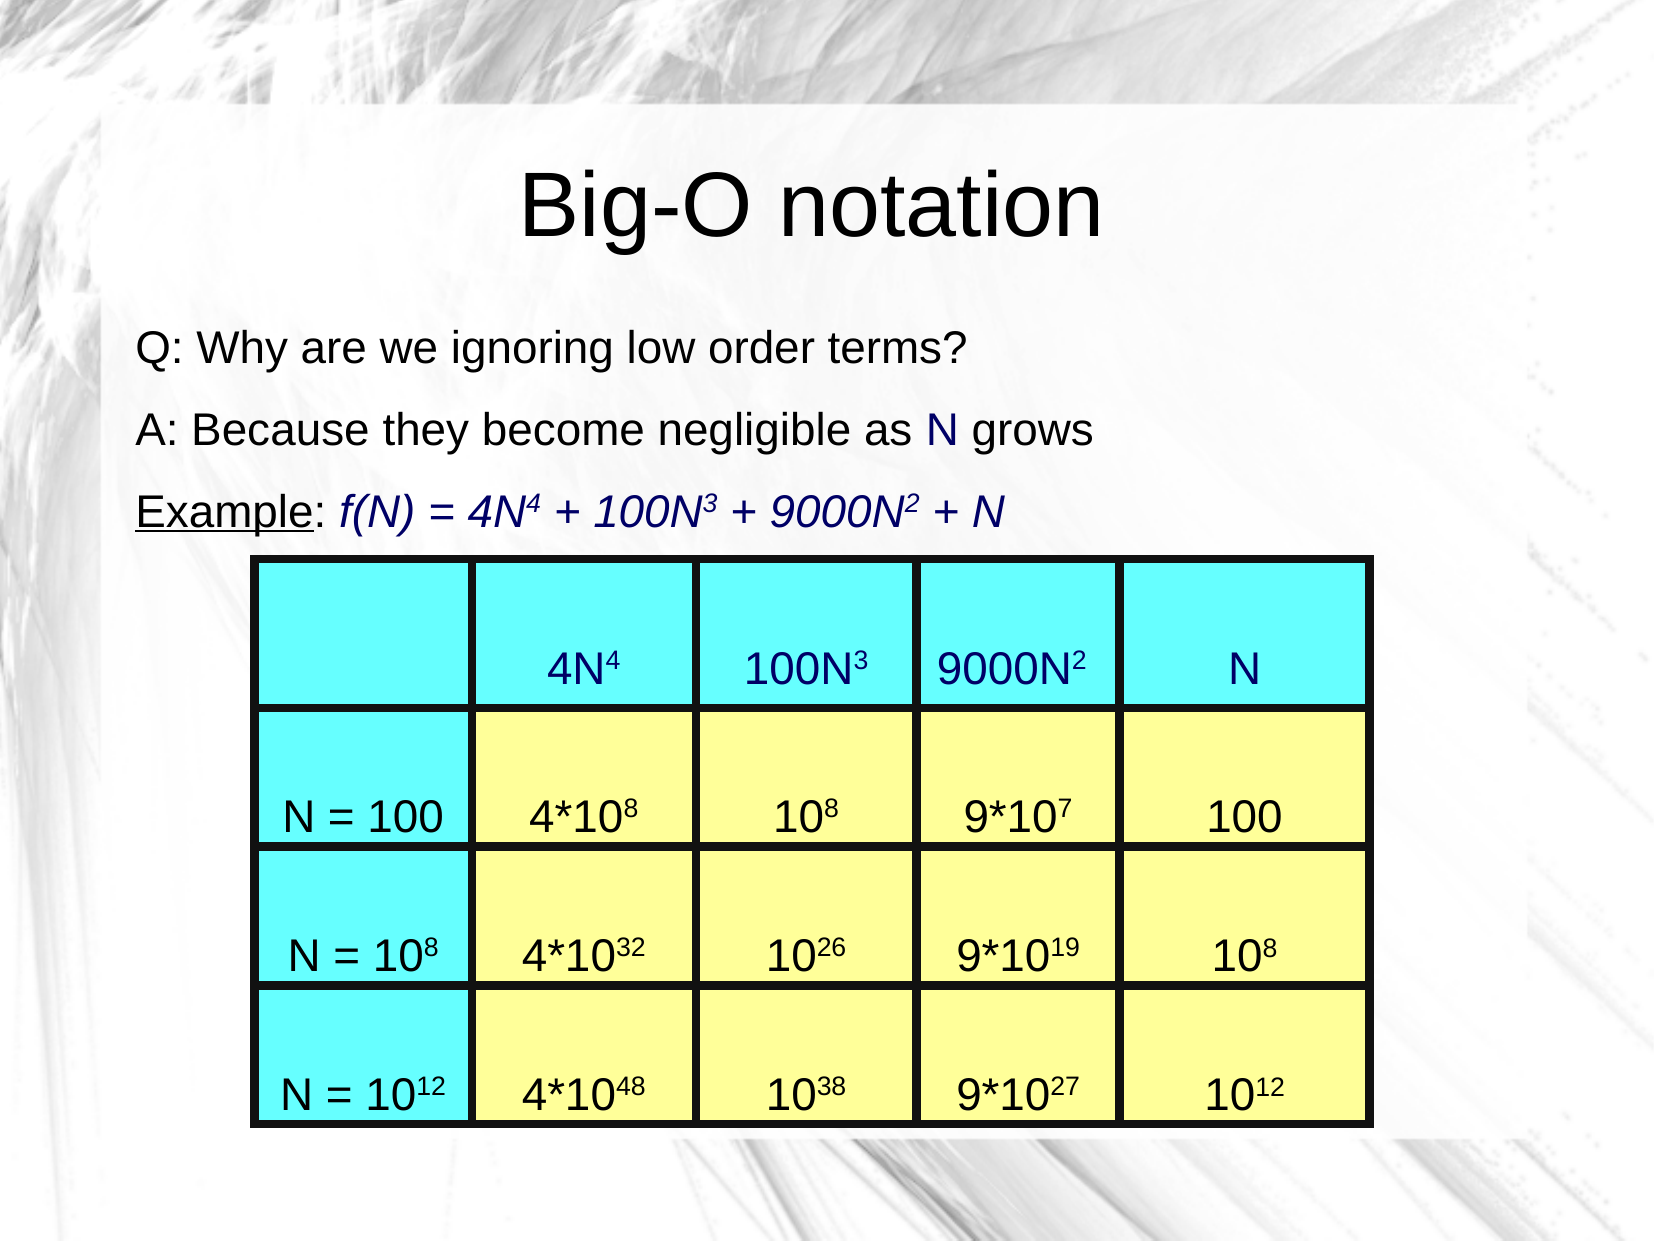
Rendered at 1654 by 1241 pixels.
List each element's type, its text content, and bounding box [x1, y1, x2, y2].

table_header 100N3 [700, 563, 912, 704]
table_cell N = 100 [259, 712, 468, 842]
list Q: Why are we ignoring low order terms? A: Because they become negligible as N grows Example: f(N) = 4N4 + 100N3 + 9000N2 + N [118, 319, 1571, 1109]
table_cell 4*1048 [476, 990, 692, 1120]
picture [0, 0, 1654, 1241]
table_cell 100 [1124, 712, 1365, 842]
table_cell N = 1012 [259, 990, 468, 1120]
table_header [259, 563, 468, 704]
table_cell 4*1032 [476, 851, 692, 981]
table_header N [1124, 563, 1365, 704]
table_cell 9*1019 [921, 851, 1115, 981]
table_cell N = 108 [259, 851, 468, 981]
table_header 4N4 [476, 563, 692, 704]
table_cell 1026 [700, 851, 912, 981]
table_cell 108 [1124, 851, 1365, 981]
table_header 9000N2 [921, 563, 1115, 704]
table_cell 9*107 [921, 712, 1115, 842]
table_cell 9*1027 [921, 990, 1115, 1120]
table_cell 1038 [700, 990, 912, 1120]
title Big-O notation [118, 112, 1506, 281]
table_cell 4*108 [476, 712, 692, 842]
table_cell 1012 [1124, 990, 1365, 1120]
table_cell 108 [700, 712, 912, 842]
